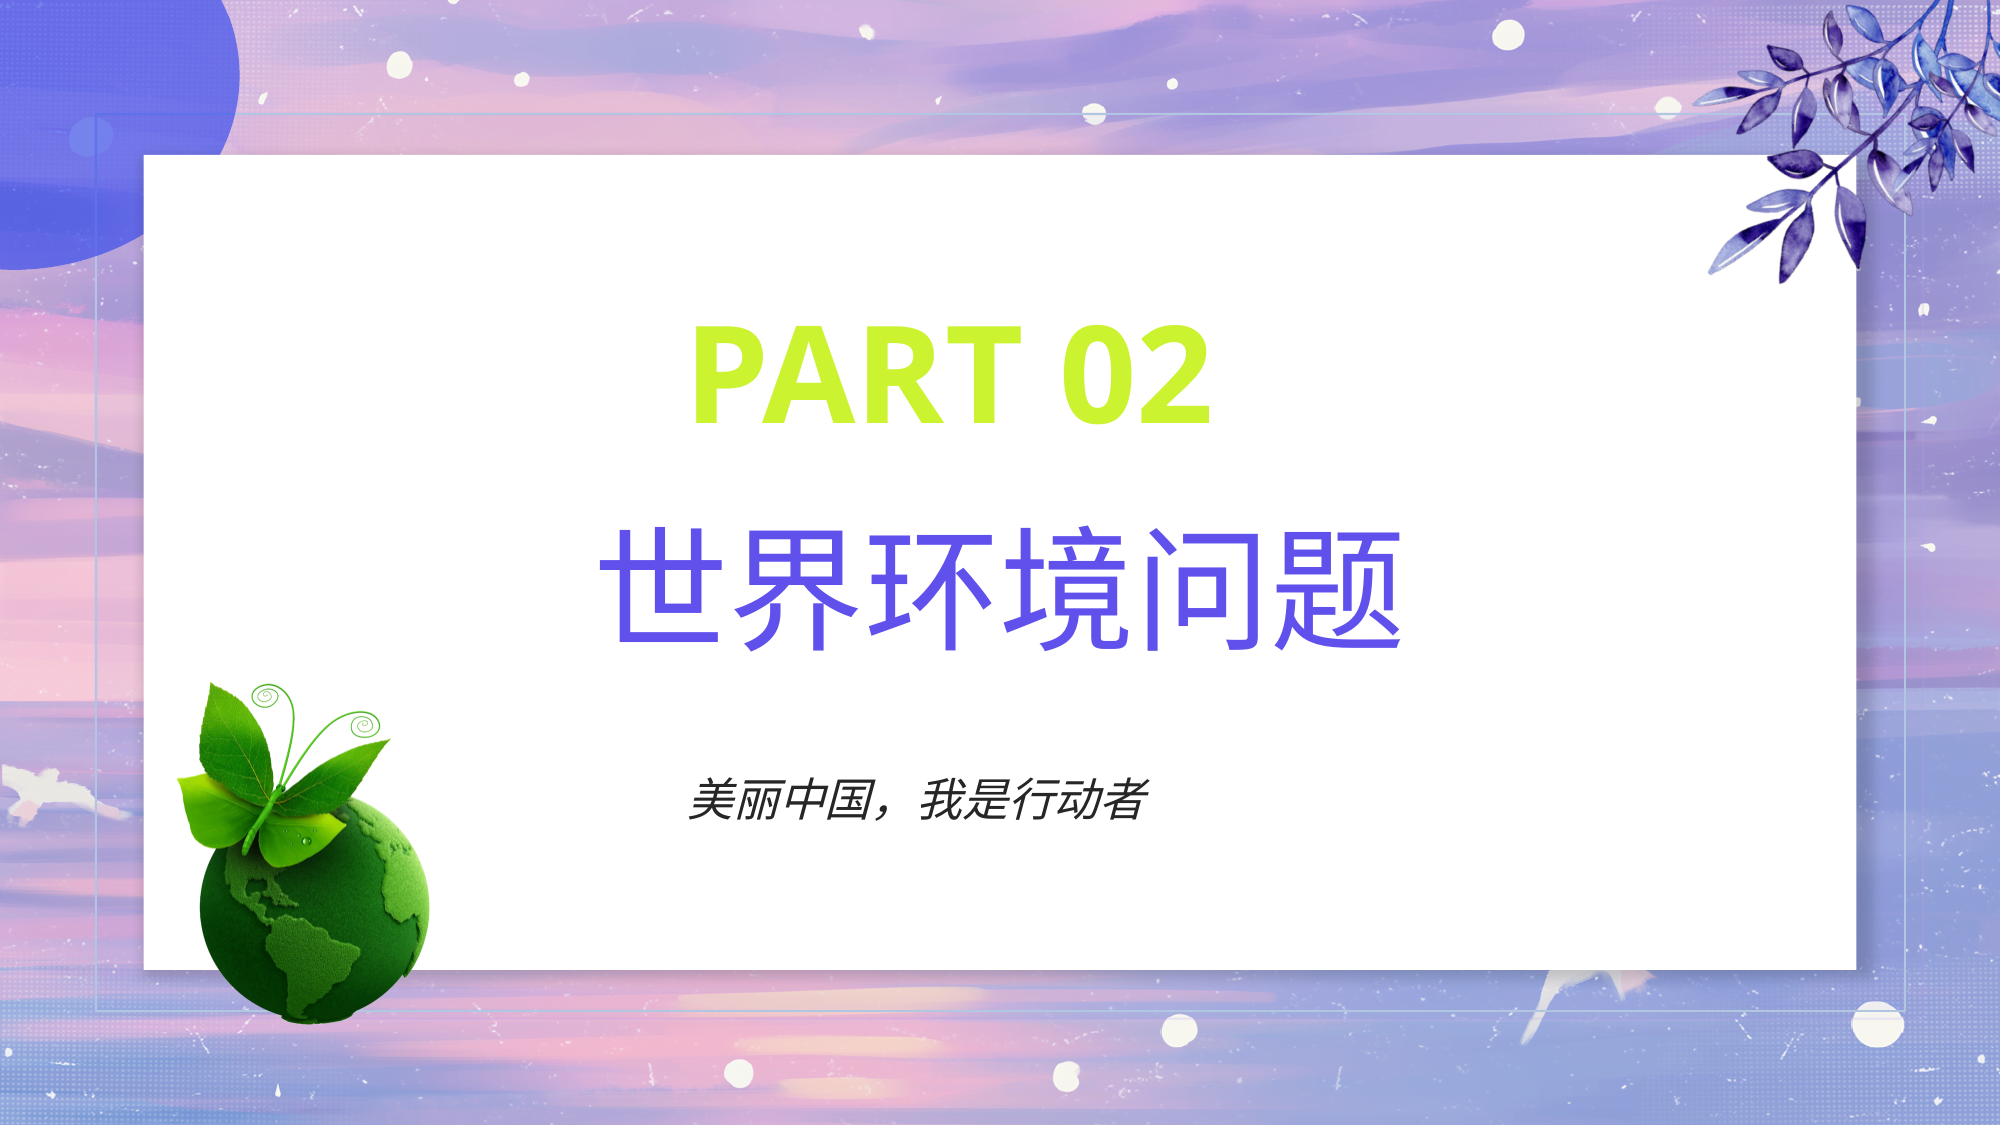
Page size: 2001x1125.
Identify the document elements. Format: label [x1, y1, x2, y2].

picture [0, 0, 2000, 1125]
text_box [1671, 0, 2000, 243]
